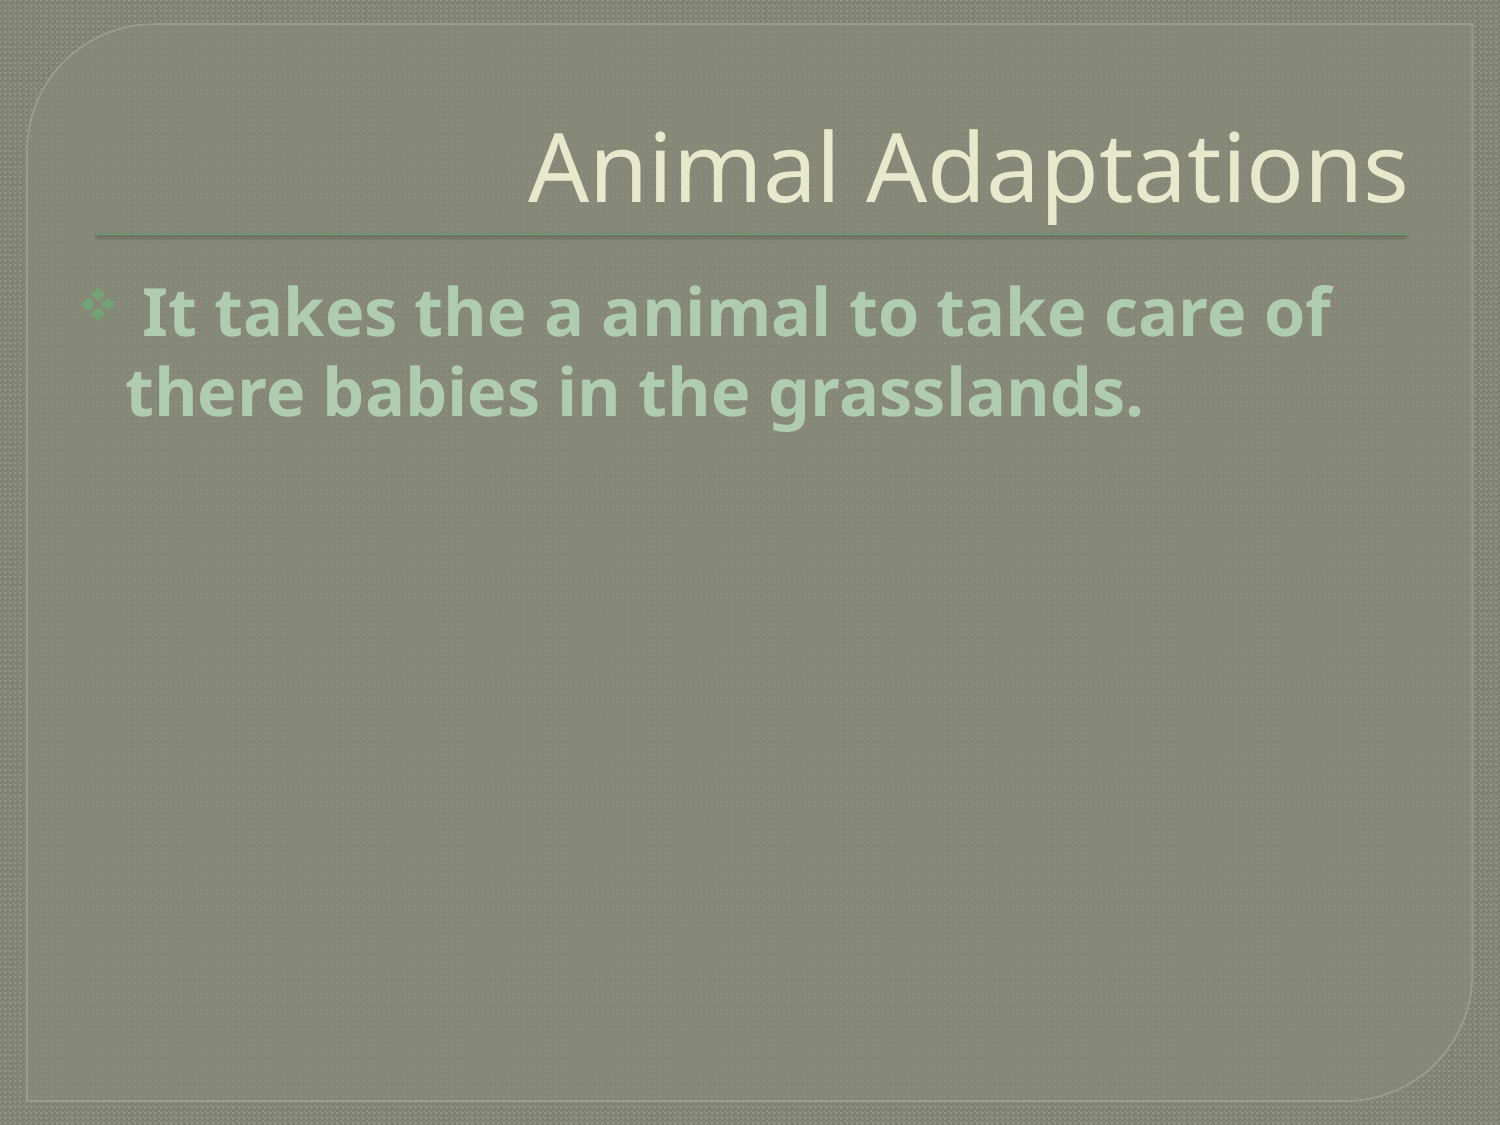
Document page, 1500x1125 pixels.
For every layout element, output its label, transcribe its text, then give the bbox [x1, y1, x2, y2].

title Animal Adaptations [75, 41, 1425, 230]
list It takes the a animal to take care of there babies in the grasslands. [62, 262, 1413, 1013]
